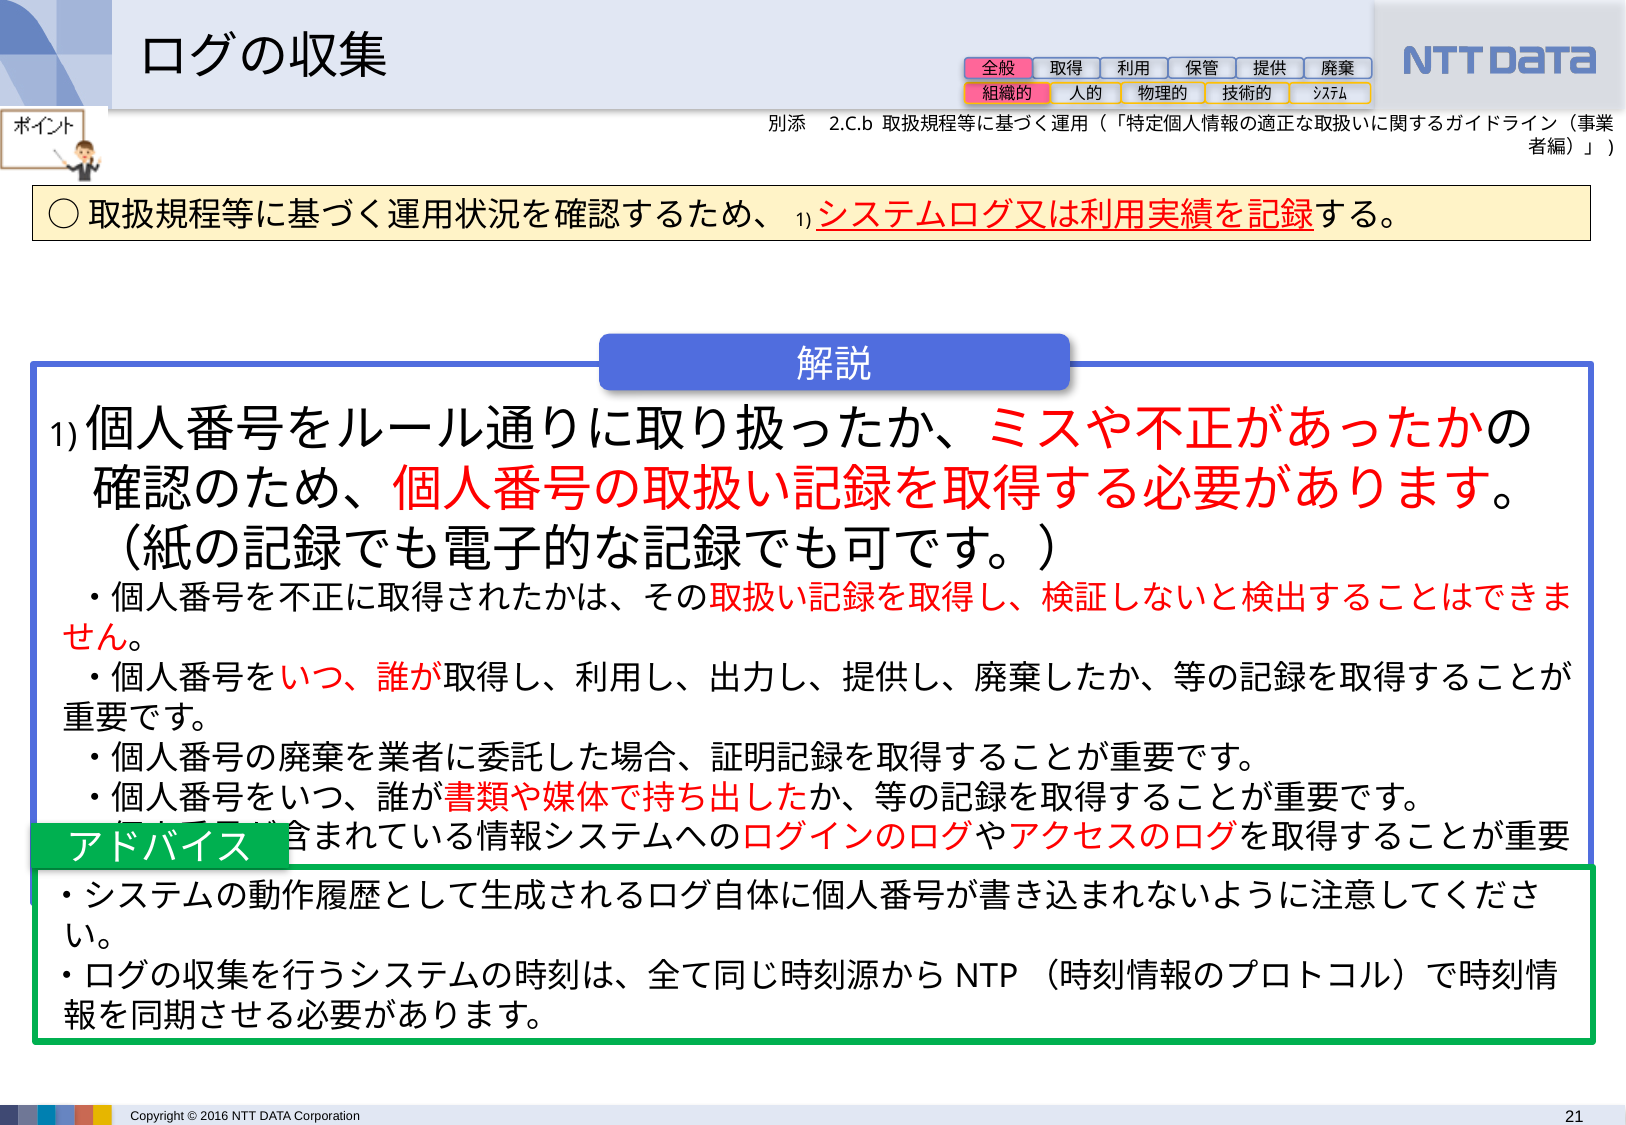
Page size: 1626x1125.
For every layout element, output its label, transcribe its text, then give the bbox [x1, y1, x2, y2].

picture [0, 0, 110, 194]
text_box 別添 2.C.b 取扱規程等に基づく運用（「特定個人情報の適正な取扱いに関するガイドライン（事業者編）」) [751, 104, 1625, 165]
text_box ○取扱規程等に基づく運用状況を確認するため、1)システムログ又は利用実績を記録する。 [32, 185, 1591, 241]
text_box アドバイス [31, 823, 289, 868]
text_box 解説 [599, 333, 1070, 391]
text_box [964, 57, 1373, 104]
title ログの収集 [110, 0, 1416, 109]
text_box ・システムの動作履歴として生成されるログ自体に個人番号が書き込まれないように注意してください。 ・ログの収集を行うシステムの時刻は、全て同じ時刻源からNTP（時刻情報のプロトコル）で時刻情報を同期させる必要があります。 [35, 866, 1593, 1042]
picture [1416, 46, 1596, 74]
text_box 1)個人番号をルール通りに取り扱ったか、ミスや不正があったかの確認のため、個人番号の取扱い記録を取得する必要があります。（紙の記録でも電子的な記録でも可です。） ・個人番号を不正に取得されたかは、その取扱い記録を取得し、検証しないと検出することはできません。 ・個人番号をいつ、誰が取得し、利用し、出力し、提供し、廃棄したか、等の記録を取得することが重要です。 ・個人番号の廃棄を業者に委託した場合、証明記録を取得することが重要です。 ・個人番号をいつ、誰が書類や媒体で持ち出したか、等の記録を取得することが重要です。 ・個人番号が含まれている情報システムへのログインのログやアクセスのログを取得することが重要です。 [33, 363, 1592, 866]
